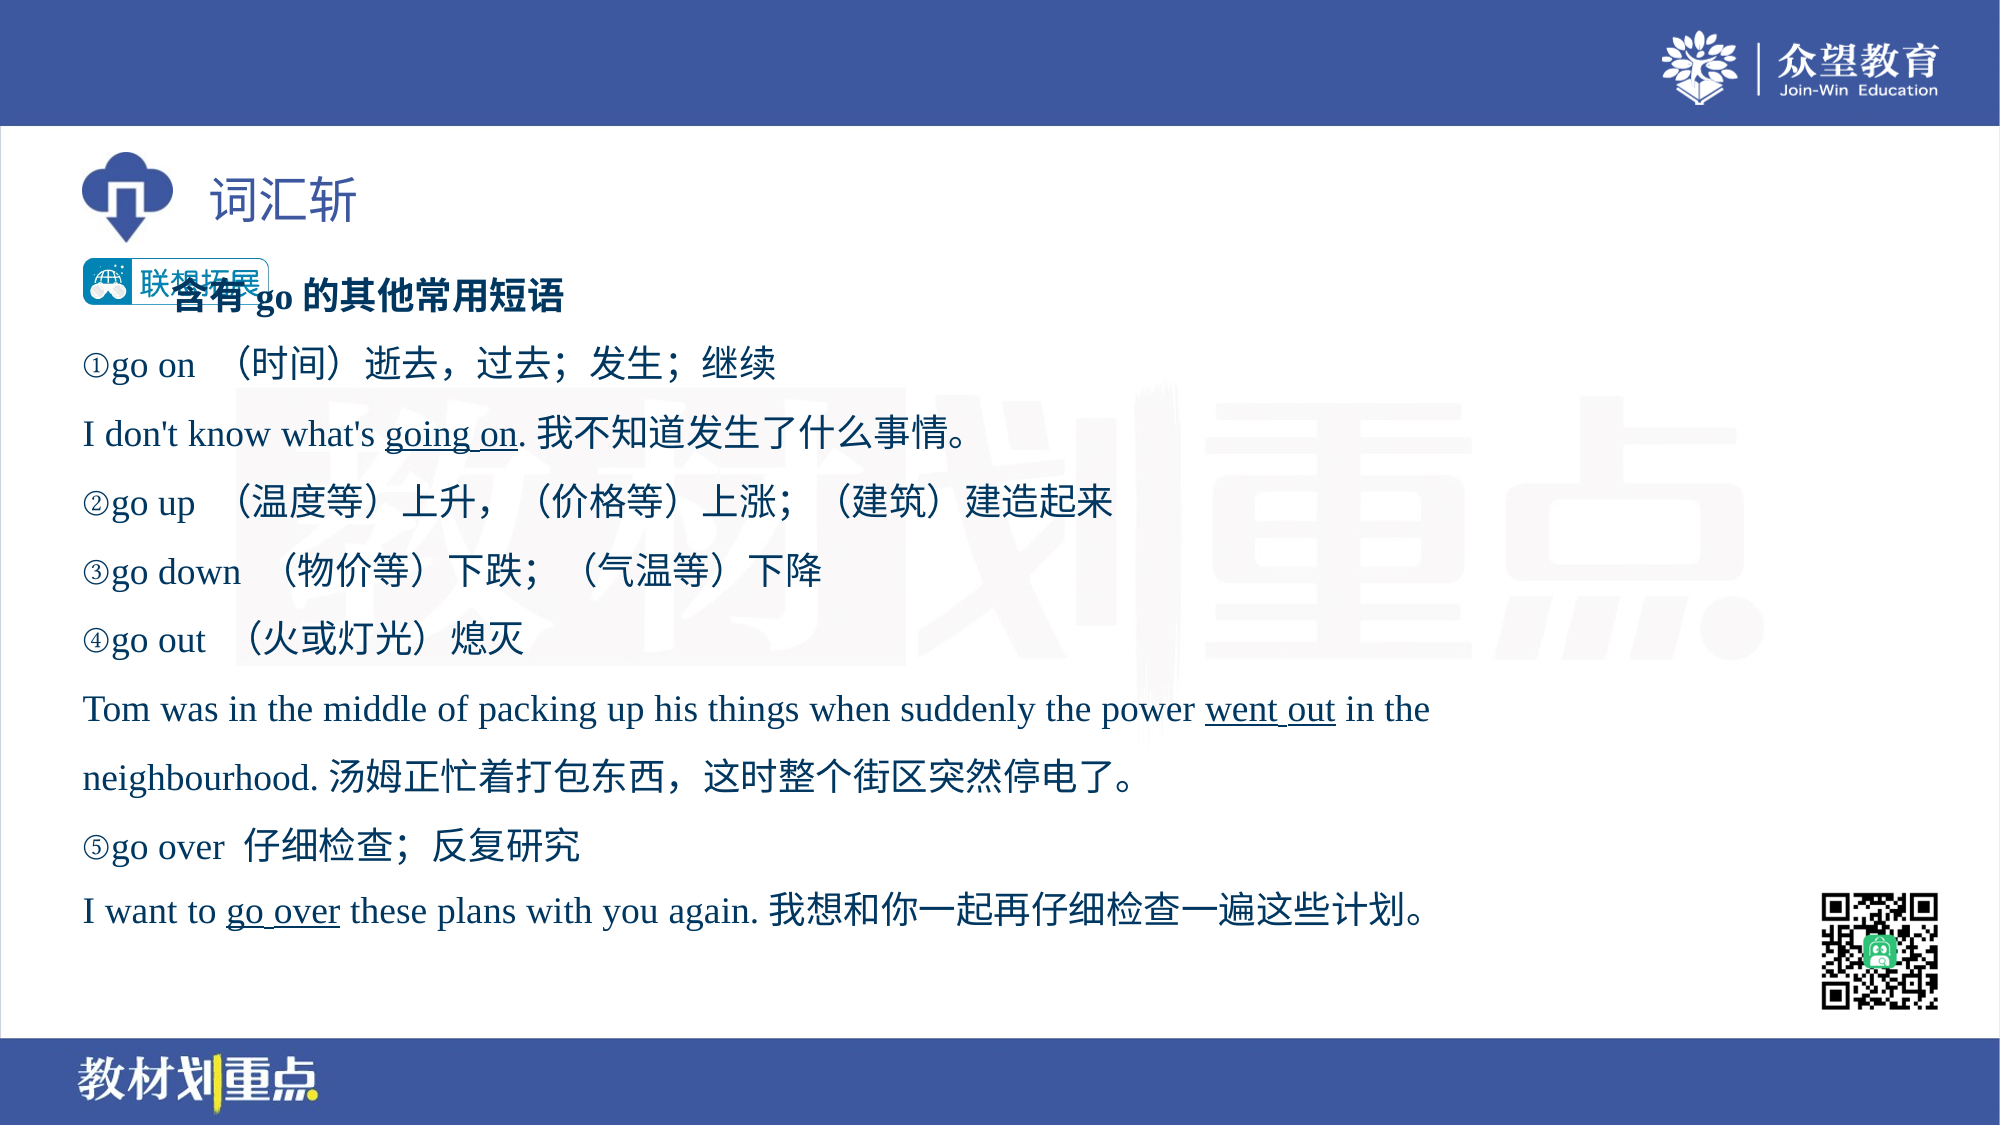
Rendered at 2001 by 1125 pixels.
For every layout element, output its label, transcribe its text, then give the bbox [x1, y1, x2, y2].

text_box 含有go的其他常用短语 ①go on （时间）逝去，过去；发生；继续 I don't know what's going on.我不知道发生了什么事情。 ②go up （温度等）上升，（价格等）上涨；（建筑）建造起来 ③go down （物价等）下跌；（气温等）下降 ④go out （火或灯光）熄灭 Tom was in the middle of packing up his things when suddenly the power went out in the neighbourhood.汤姆正忙着打包东西，这时整个街区突然停电了。 ⑤go over 仔细检查；反复研究 I want to go over these plans with you again.我想和你一起再仔细检查一遍这些计划。 [82, 248, 1817, 925]
picture [0, 0, 2000, 1125]
